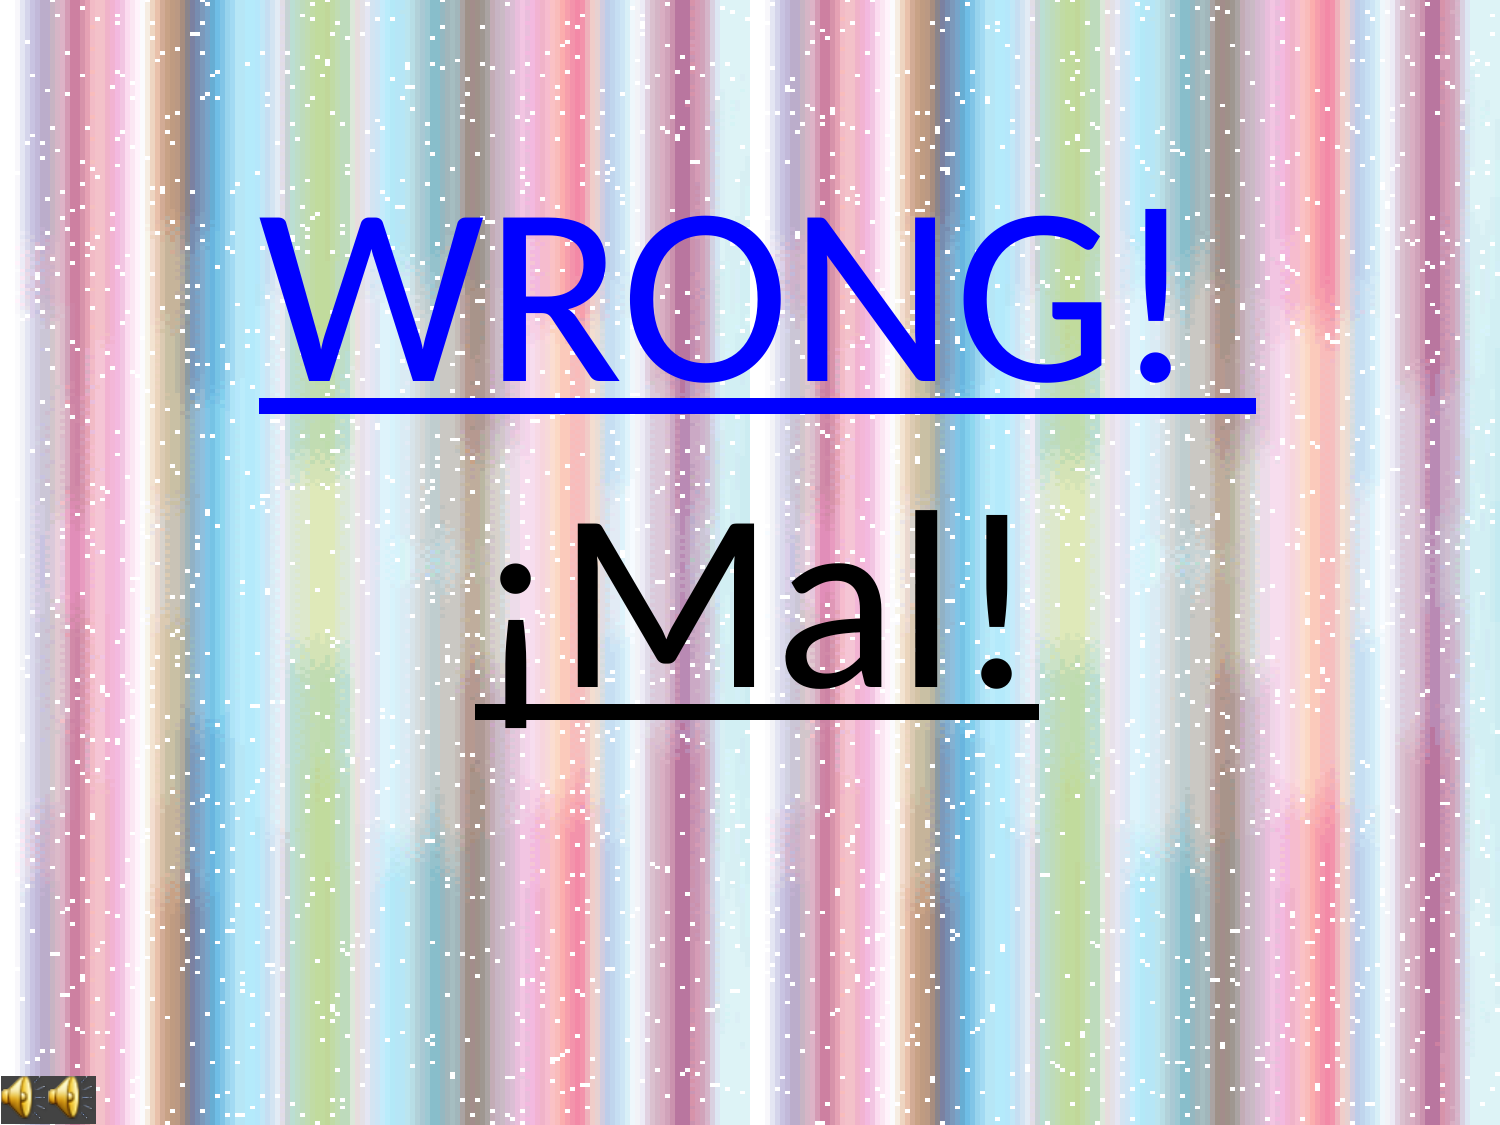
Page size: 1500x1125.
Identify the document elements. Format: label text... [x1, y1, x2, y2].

picture [0, 0, 1500, 1125]
title WRONG! ¡Mal! [82, 117, 1432, 951]
